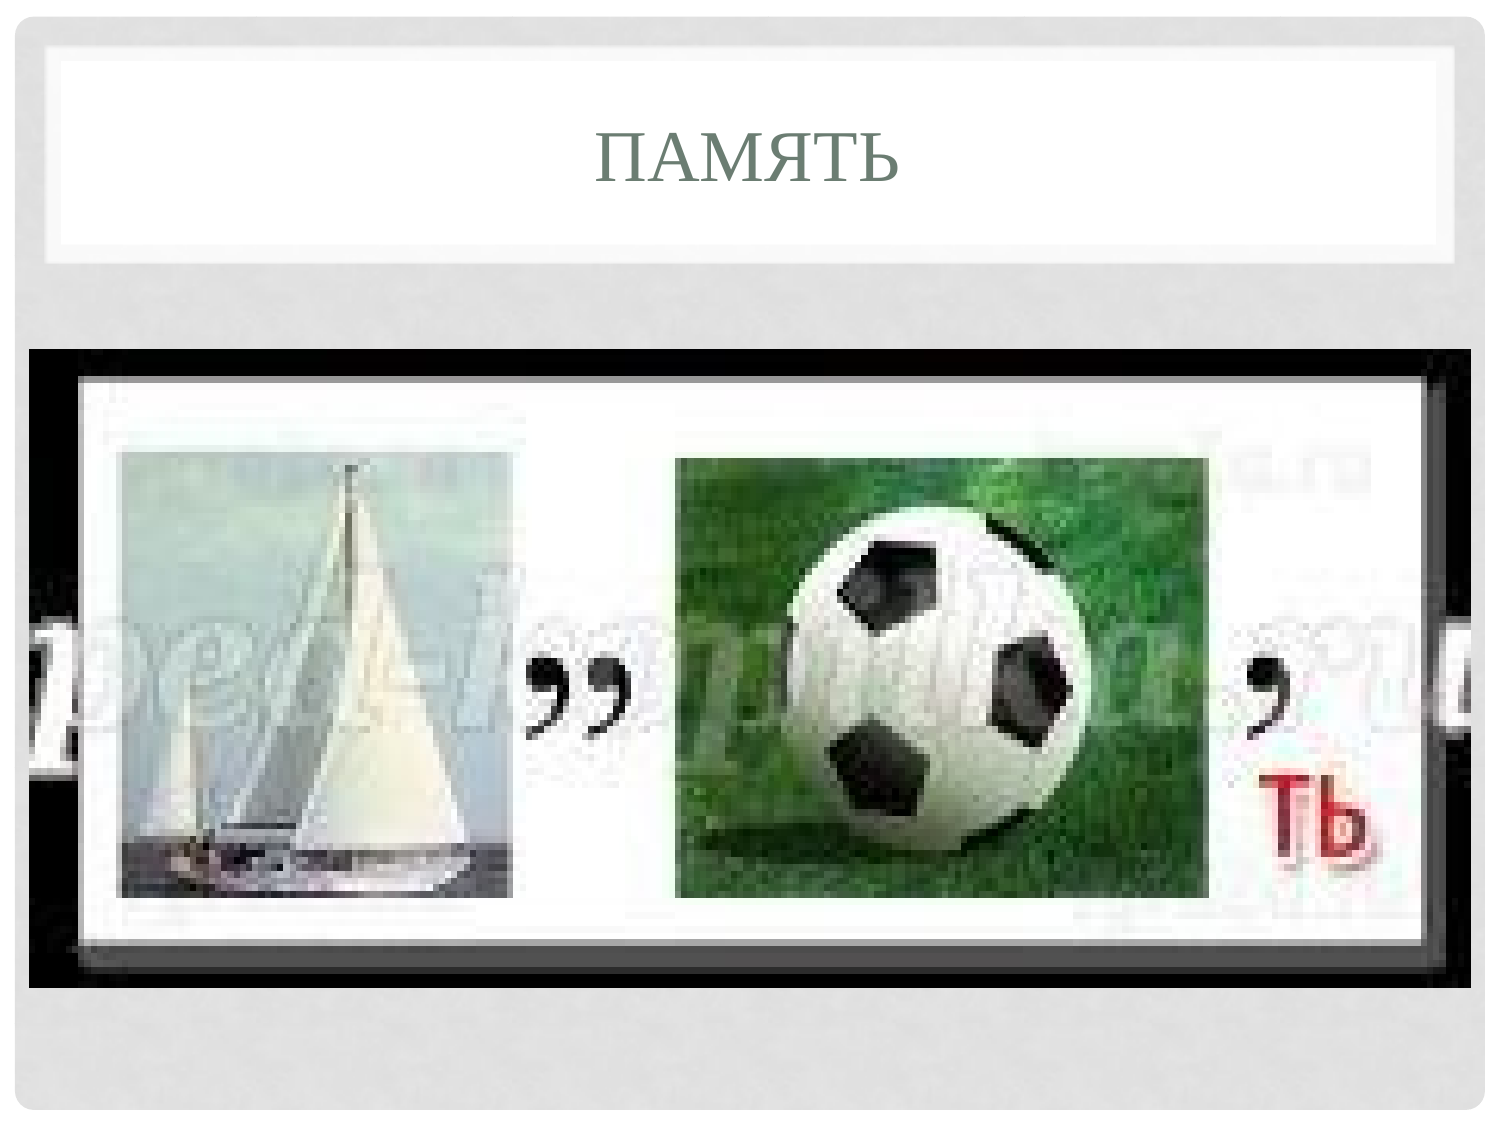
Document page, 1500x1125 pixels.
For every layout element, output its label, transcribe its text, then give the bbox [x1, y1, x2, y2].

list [29, 349, 1471, 988]
title Память [69, 66, 1425, 238]
